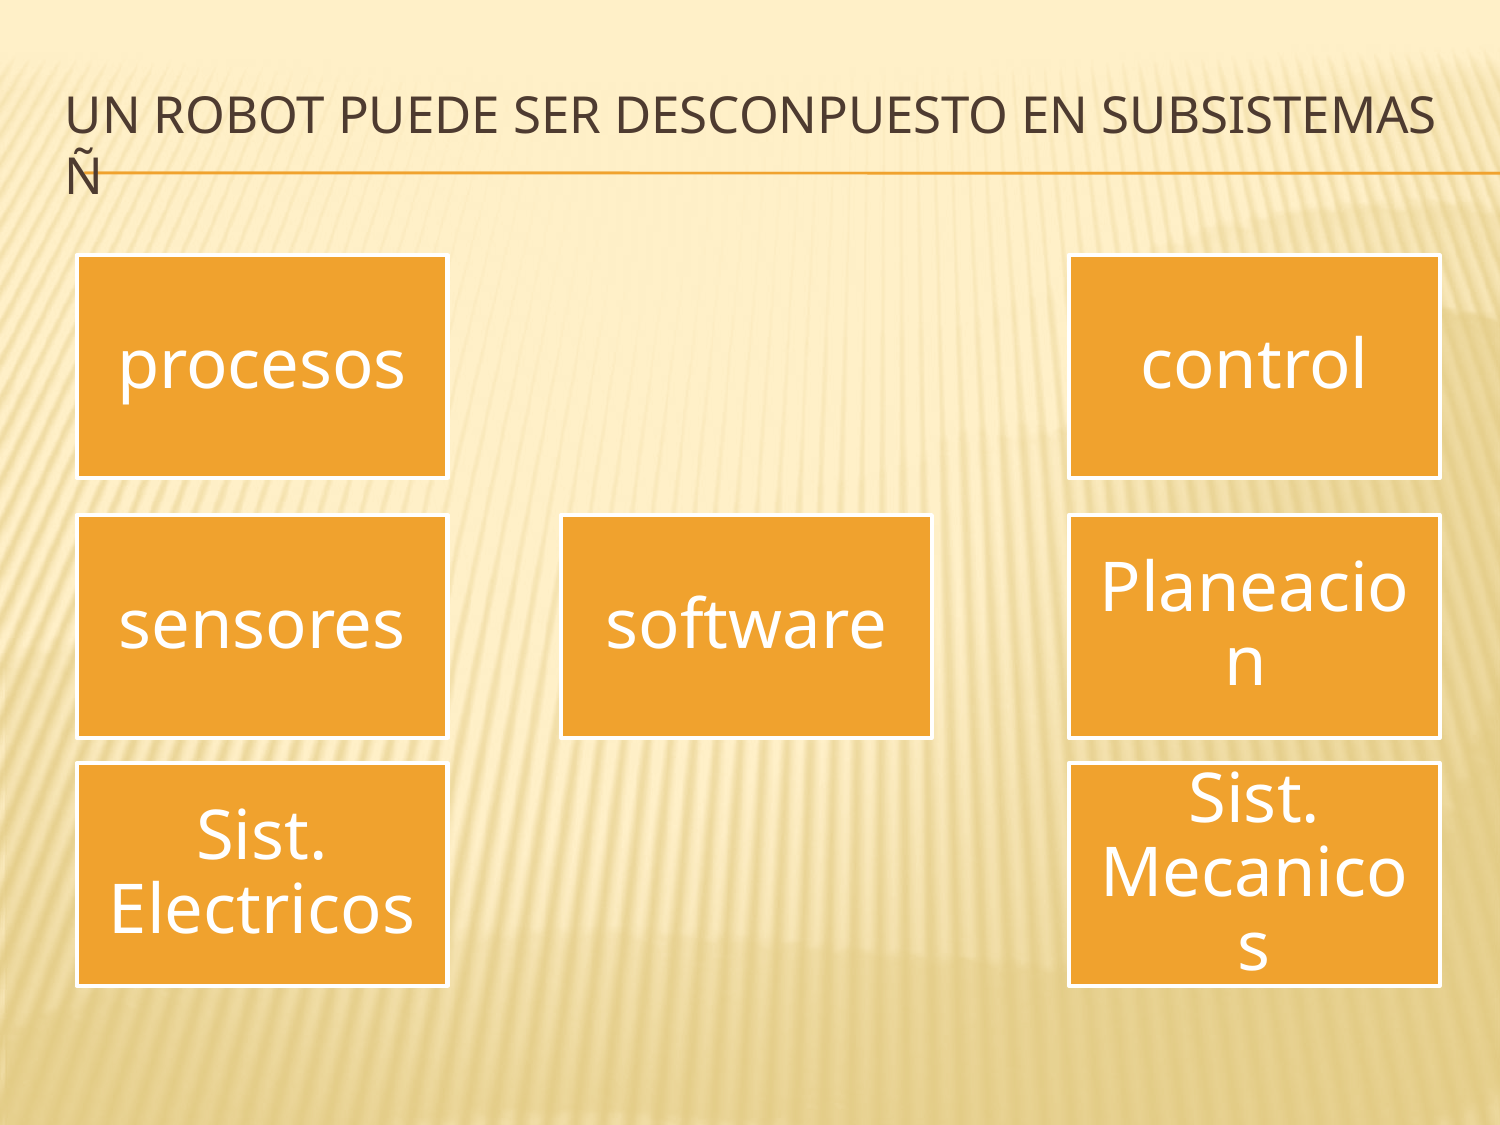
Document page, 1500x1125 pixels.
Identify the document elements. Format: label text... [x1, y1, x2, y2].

title Un robot puede ser desconpuesto en subsistemas Ñ [50, 75, 1475, 213]
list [49, 254, 1476, 998]
